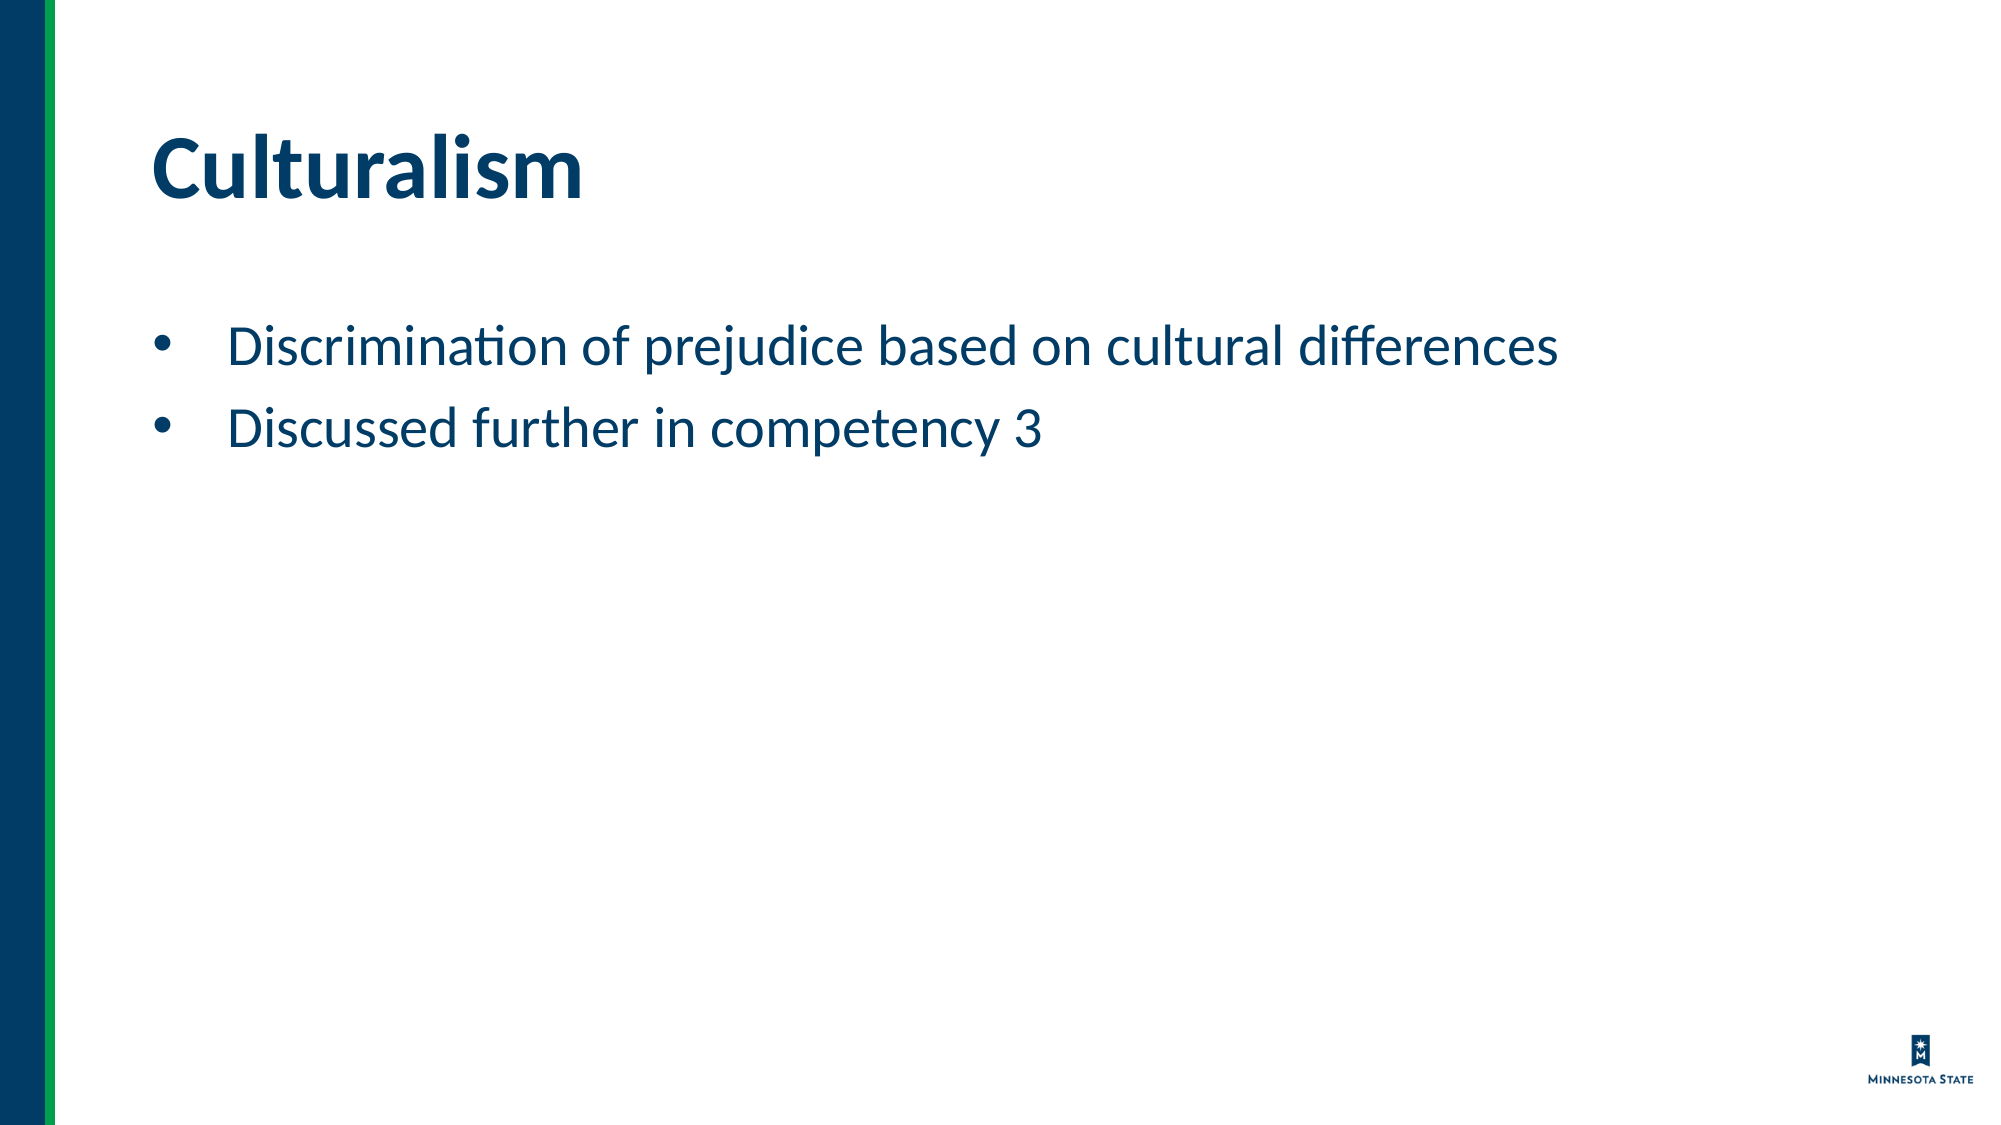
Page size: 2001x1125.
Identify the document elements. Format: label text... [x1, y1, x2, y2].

title Culturalism [137, 59, 1863, 278]
picture [1823, 1028, 2001, 1095]
list Discrimination of prejudice based on cultural differences Discussed further in competency 3 [137, 299, 1863, 1014]
